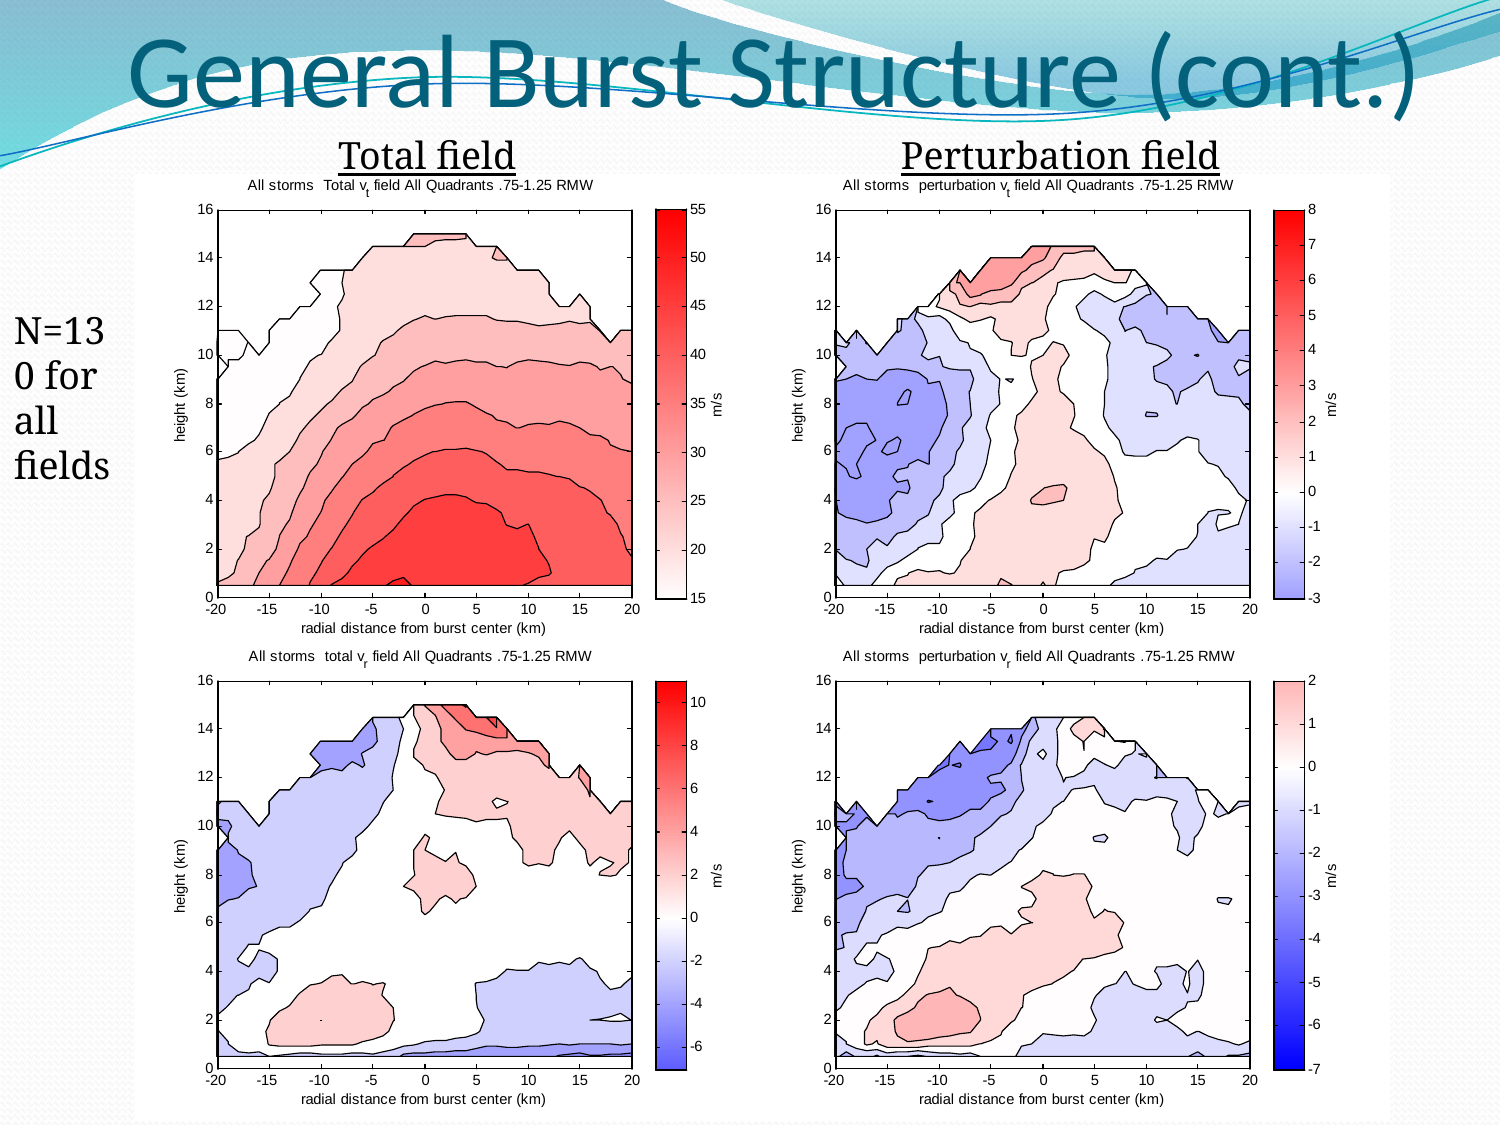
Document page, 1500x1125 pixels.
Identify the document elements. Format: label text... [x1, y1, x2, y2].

text_box Total field [323, 124, 531, 173]
text_box Perturbation field [886, 124, 1236, 173]
text_box N=130 for all fields [0, 299, 127, 495]
text_box General Burst Structure (cont.) [99, 0, 1450, 184]
picture [134, 173, 1391, 1122]
